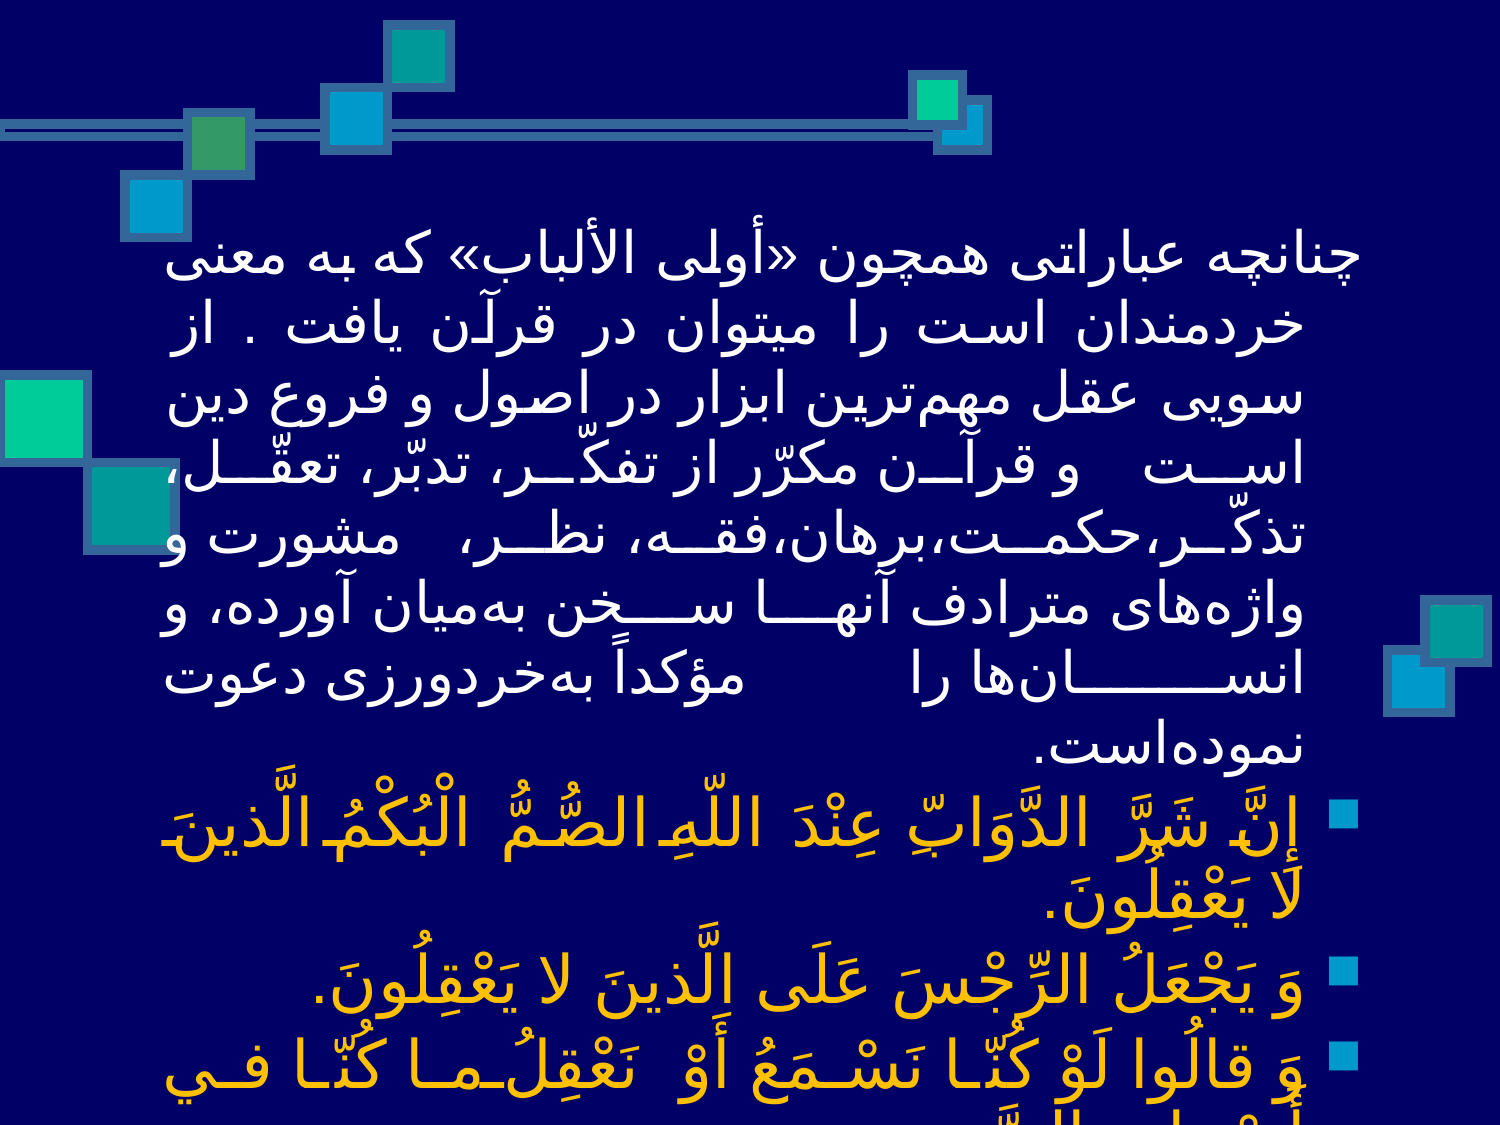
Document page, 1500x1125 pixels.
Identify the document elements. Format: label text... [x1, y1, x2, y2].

list چنانچه عباراتی همچون «أولی الألباب» که به معنی خردمندان است را میتوان در قرآن یافت . از سویی عقل مهم‌ترين ابزار در اصول و فروع دين است و قرآن مکرّر از تفکّر، تدبّر، تعقّل، تذکّر،حکمت،برهان،فقه، نظر، مشورت و واژه‌های مترادف آنها سخن به‌میان آورده، و انسان‌ها را مؤکداً به‌خردورزی دعوت نموده‌است. إِنَّ شَرَّ الدَّوَابّ‏ِ عِنْدَ اللّهِ الصُّمُّ الْبُكْمُ الَّذينَ لا يَعْقِلُونَ. وَ يَجْعَلُ الرِّجْسَ عَلَى الَّذينَ لا يَعْقِلُونَ. وَ قالُوا لَوْ كُنّا نَسْمَعُ أَوْ نَعْقِلُ ما كُنّا في أَصْحابِ السَّعيرِ خردورزی، جان‌مایه دین و دینداری، و پایه اصلی جامعه آرمانی اسلام است [147, 207, 1379, 1095]
